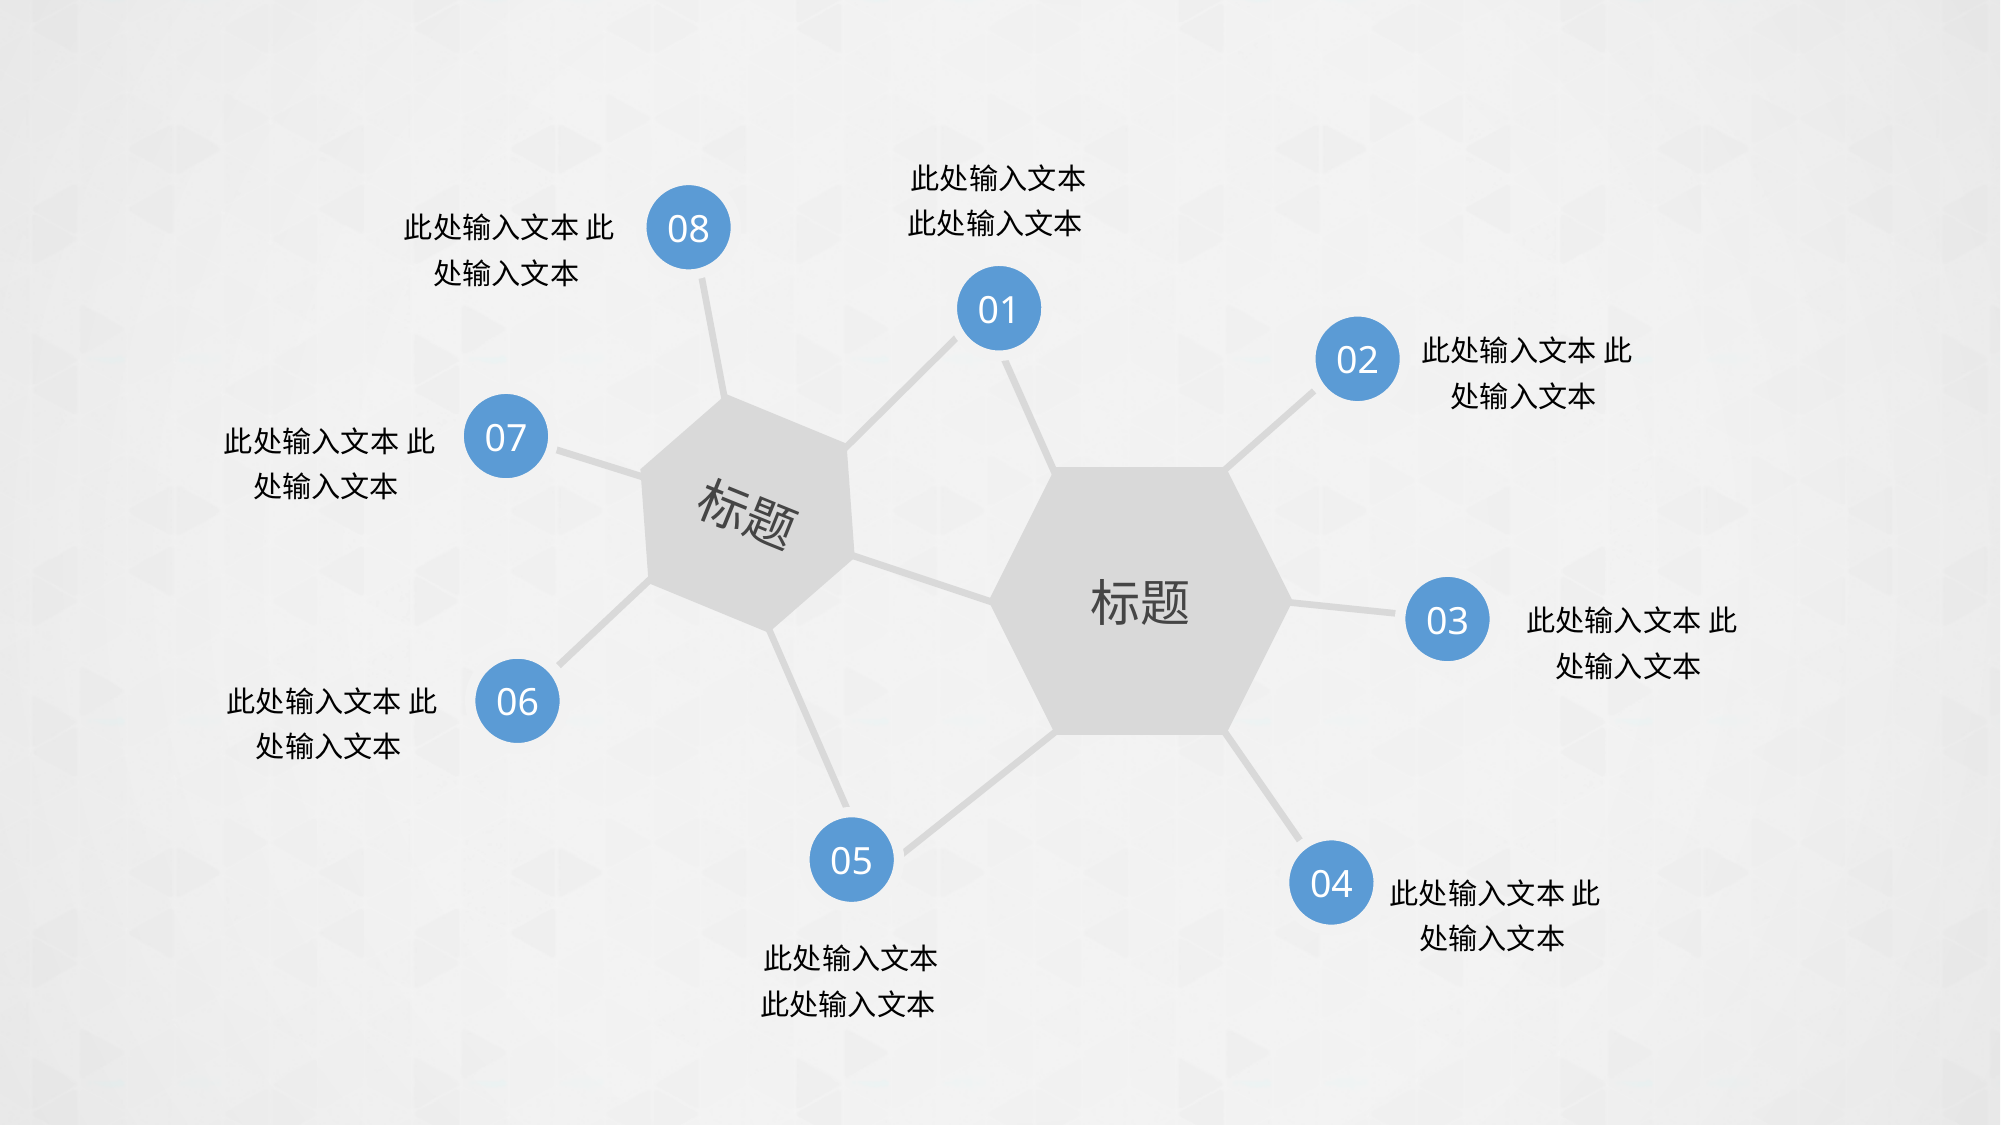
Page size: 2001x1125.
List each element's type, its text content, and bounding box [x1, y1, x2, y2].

text_box [697, 274, 728, 398]
text_box 此处输入文本 此处输入文本 [709, 920, 994, 1031]
text_box 此处输入文本 此处输入文本 [1397, 310, 1657, 426]
text_box 05 [803, 811, 901, 909]
text_box 此处输入文本 此处输入文本 [197, 400, 462, 516]
text_box 此处输入文本 此处输入文本 [377, 187, 642, 303]
text_box [556, 576, 650, 669]
text_box 此处输入文本 此处输入文本 [856, 139, 1141, 251]
text_box [553, 445, 641, 481]
text_box 08 [642, 178, 737, 276]
text_box [1222, 731, 1303, 843]
text_box 01 [950, 259, 1048, 357]
text_box 标题 [640, 394, 855, 633]
text_box 此处输入文本 此处输入文本 [1365, 852, 1626, 968]
text_box [1291, 599, 1398, 617]
text_box [845, 332, 961, 450]
text_box 标题 [988, 467, 1293, 735]
text_box [1222, 388, 1317, 471]
text_box 02 [1309, 310, 1406, 408]
text_box 06 [469, 652, 566, 750]
text_box [854, 552, 990, 606]
text_box [900, 730, 1057, 858]
text_box 03 [1399, 570, 1496, 668]
picture [0, 0, 2001, 1125]
text_box 04 [1283, 834, 1380, 931]
text_box [766, 630, 851, 811]
text_box 此处输入文本 此处输入文本 [1501, 579, 1762, 696]
text_box 此处输入文本 此处输入文本 [200, 660, 465, 776]
text_box [999, 357, 1057, 474]
text_box 07 [457, 387, 555, 485]
